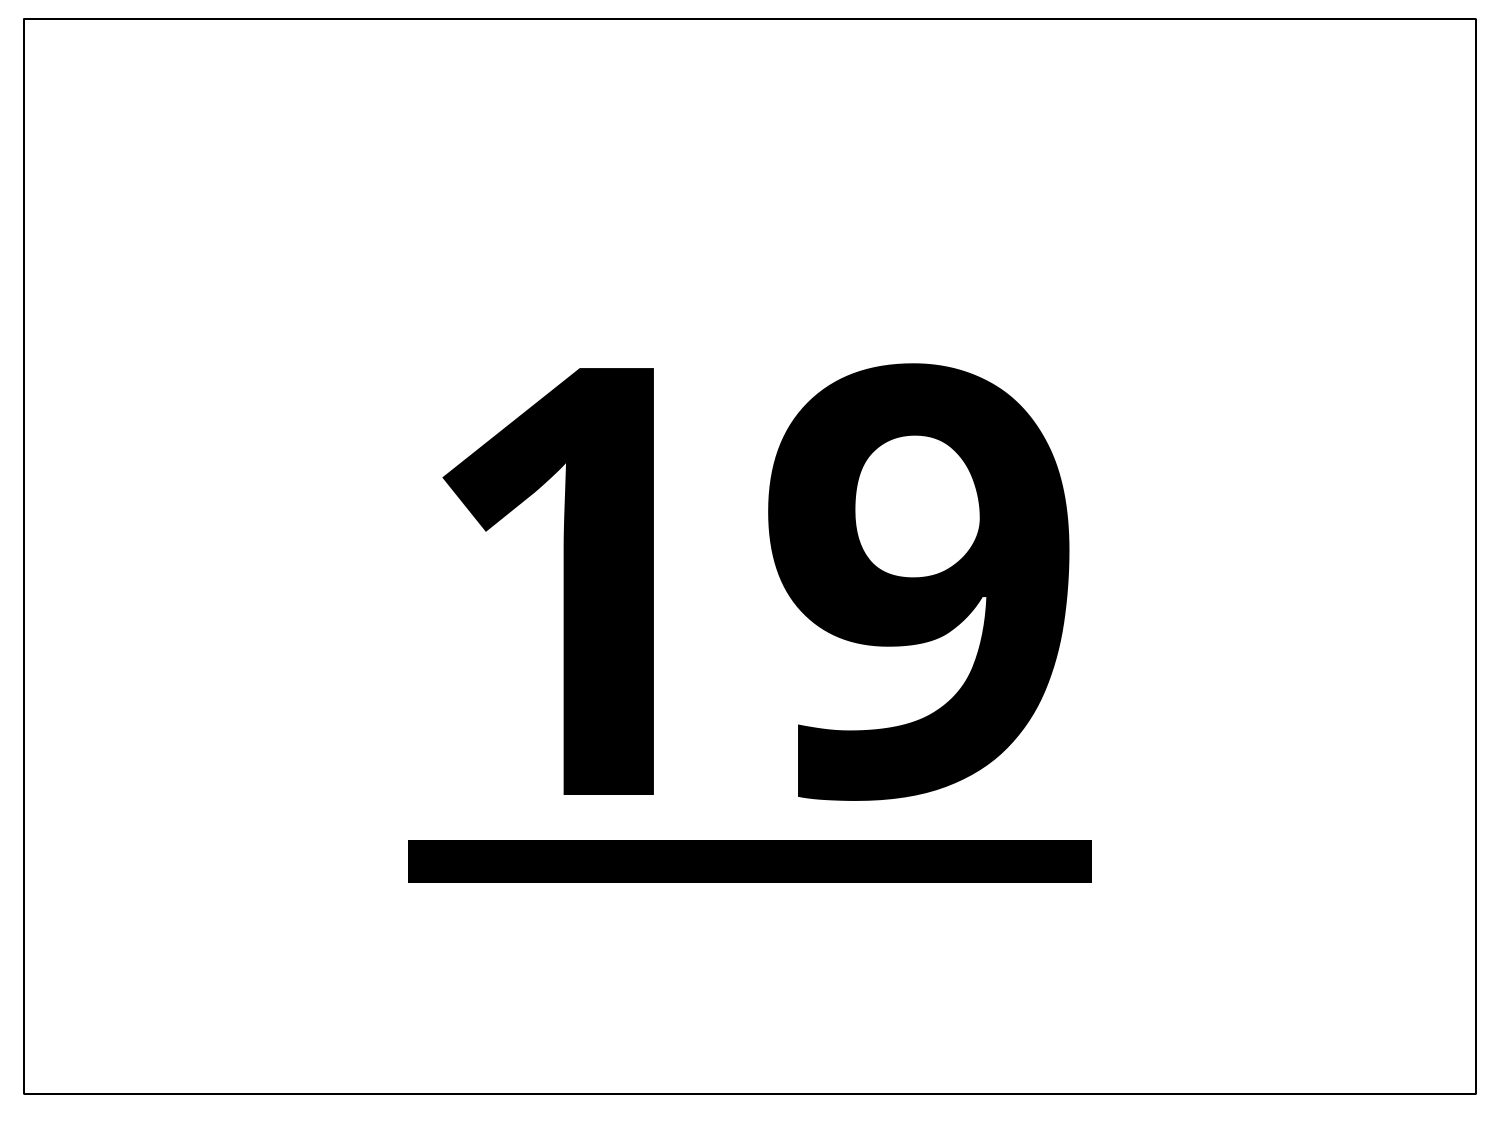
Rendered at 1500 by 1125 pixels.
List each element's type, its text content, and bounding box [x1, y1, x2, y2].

text_box 19 [21, 17, 1479, 1096]
